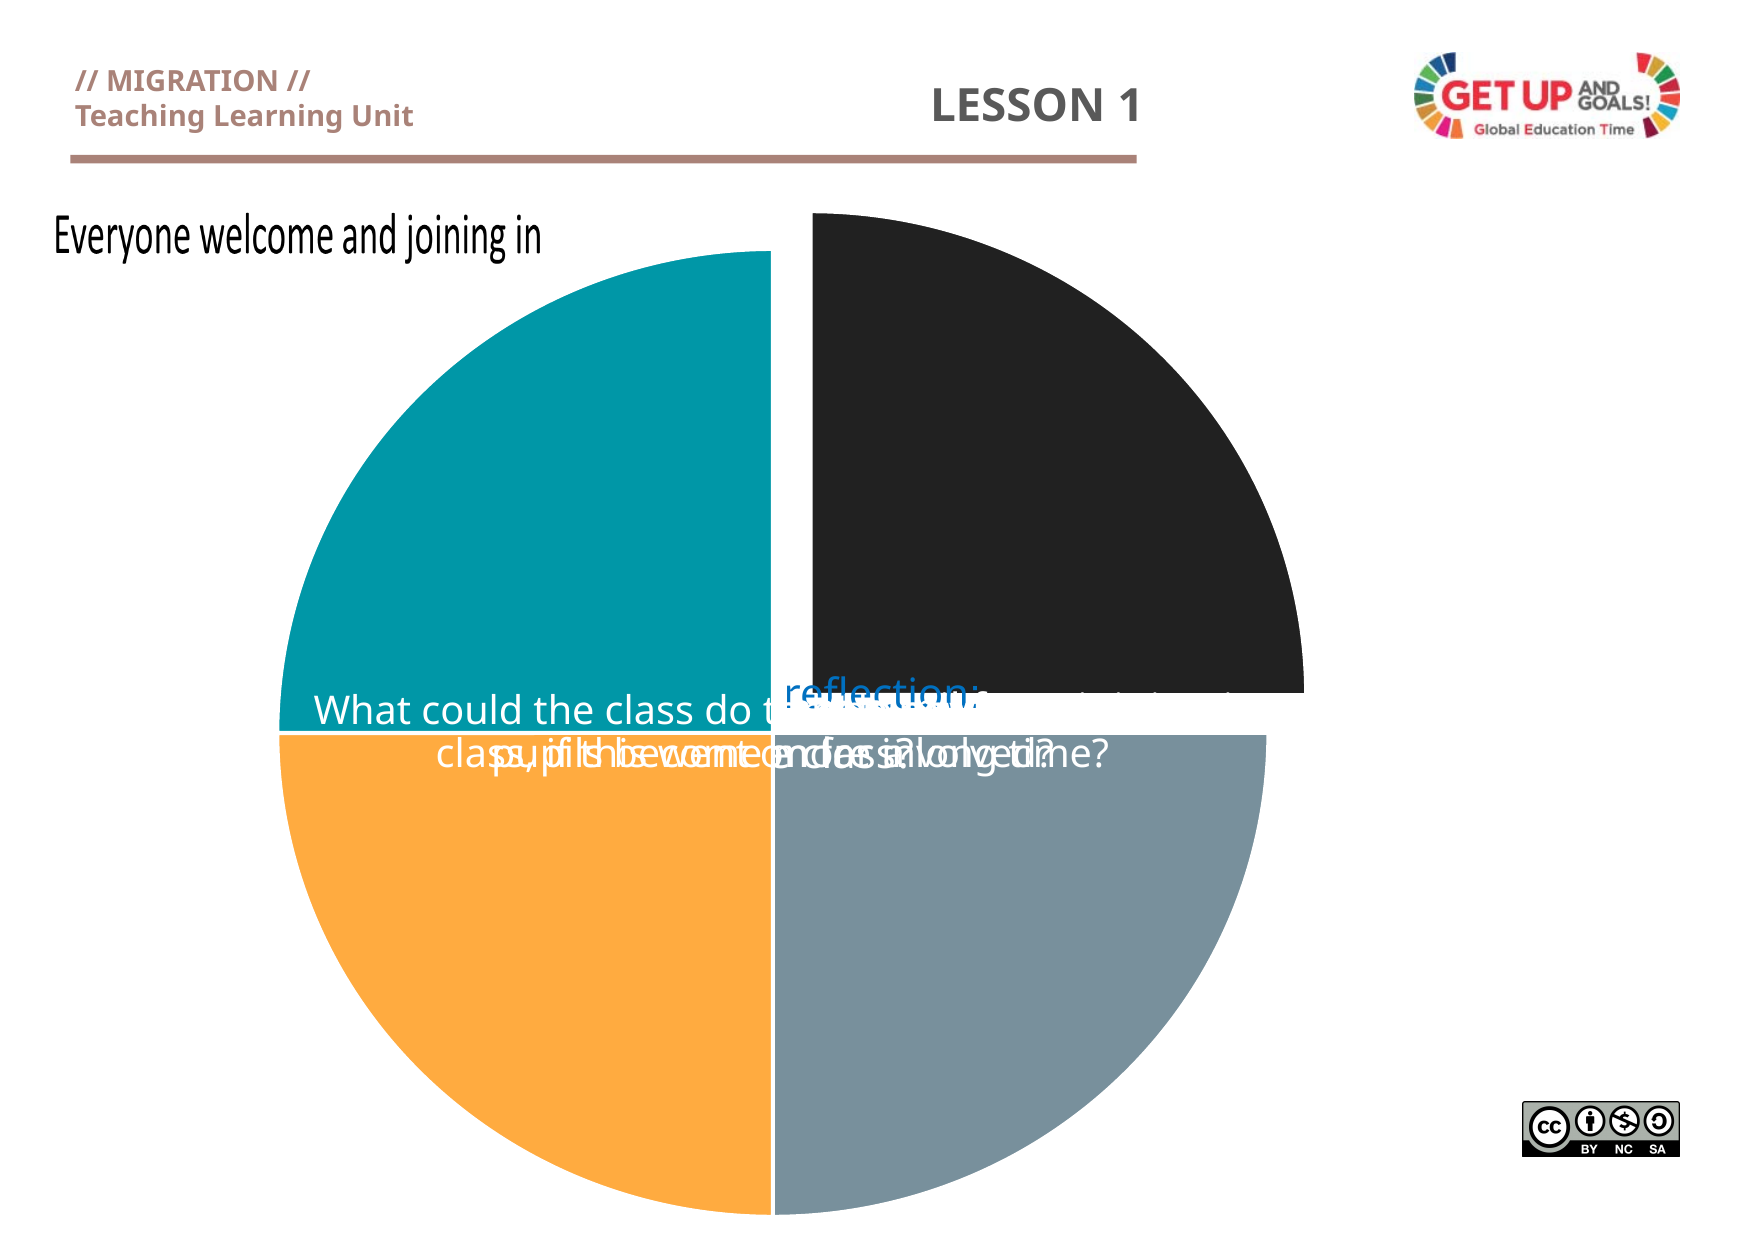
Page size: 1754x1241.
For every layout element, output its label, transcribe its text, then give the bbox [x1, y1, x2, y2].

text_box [77, 138, 1680, 1207]
text_box // MIGRATION // Teaching Learning Unit [59, 47, 773, 154]
text_box LESSON 1 [915, 60, 1180, 137]
picture [1414, 52, 1680, 139]
picture [1522, 1101, 1680, 1158]
picture [31, 179, 564, 304]
